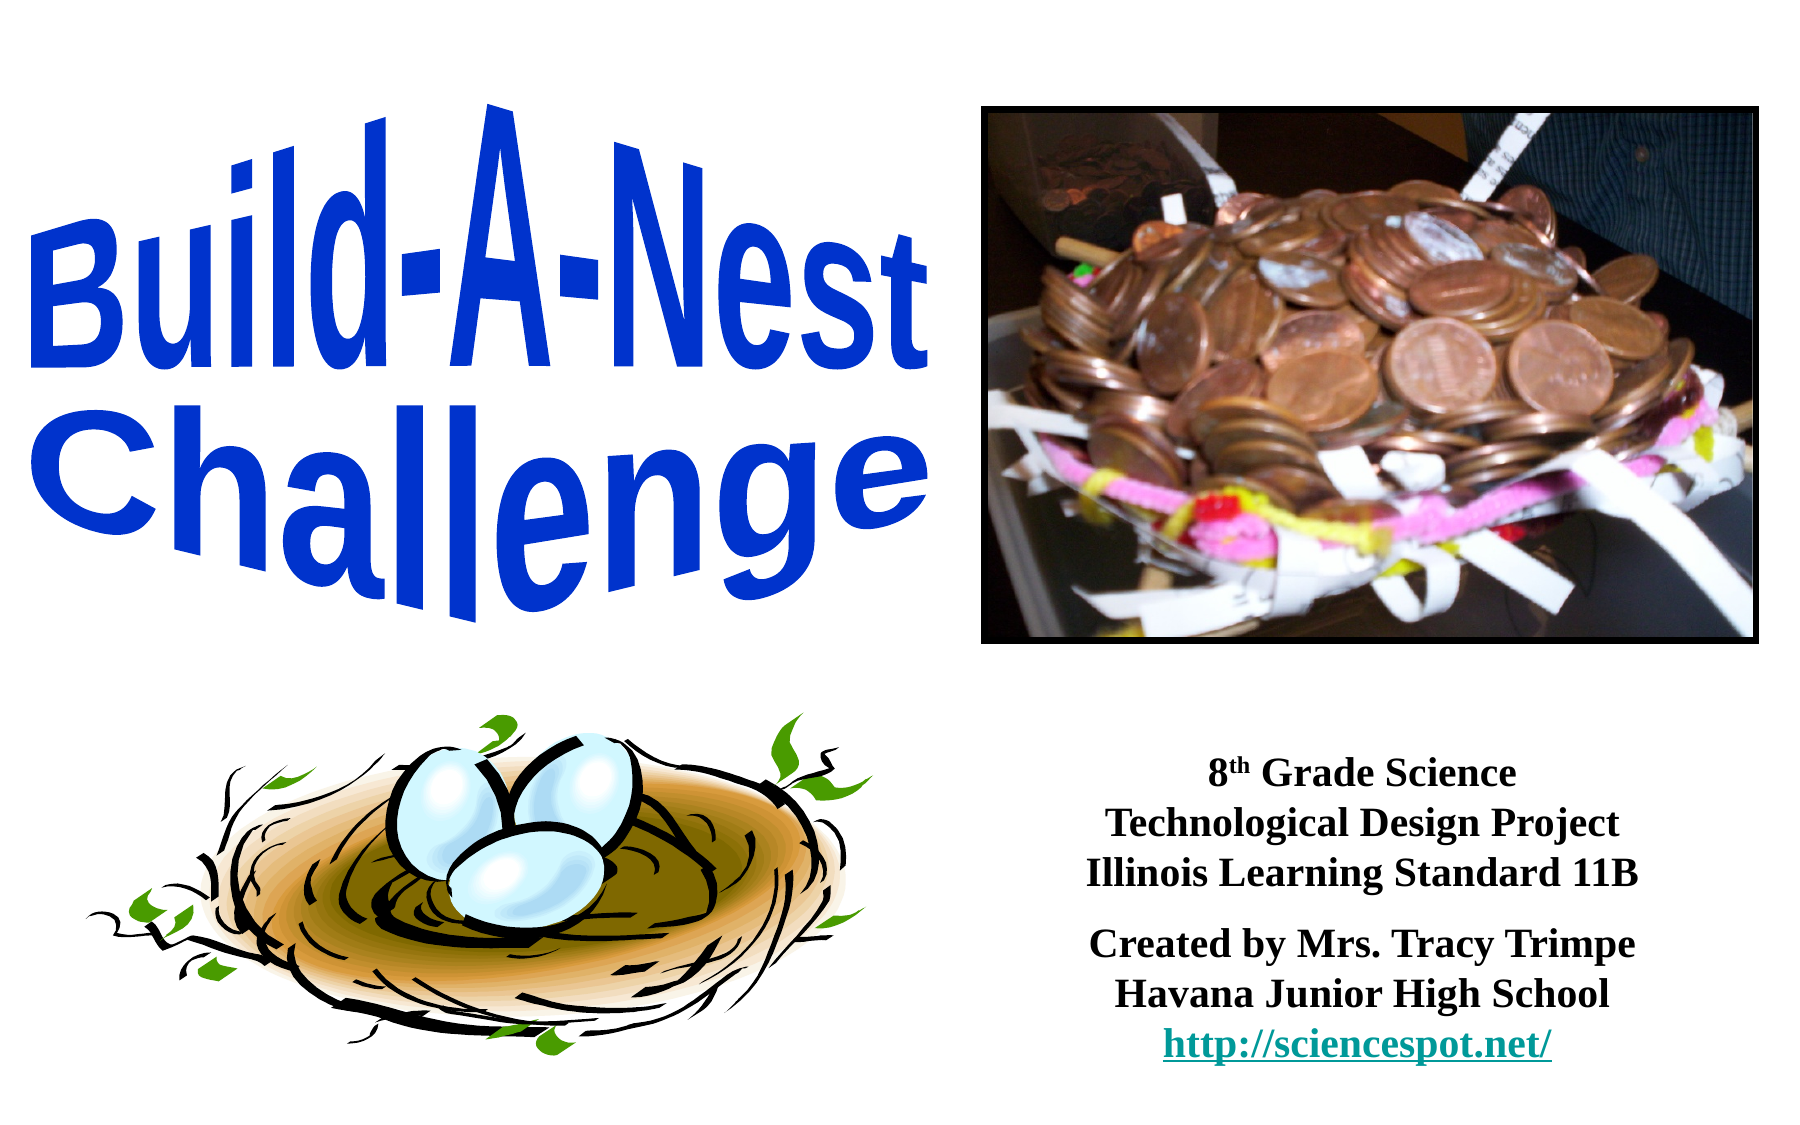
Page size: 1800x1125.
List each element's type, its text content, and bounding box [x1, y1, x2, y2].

picture [85, 712, 874, 1058]
picture [987, 112, 1753, 638]
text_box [30, 87, 928, 688]
text_box 8th Grade Science Technological Design Project Illinois Learning Standard 11B Created by Mrs. Tracy Trimpe Havana Junior High School http://sciencespot.net/ [937, 737, 1788, 1074]
